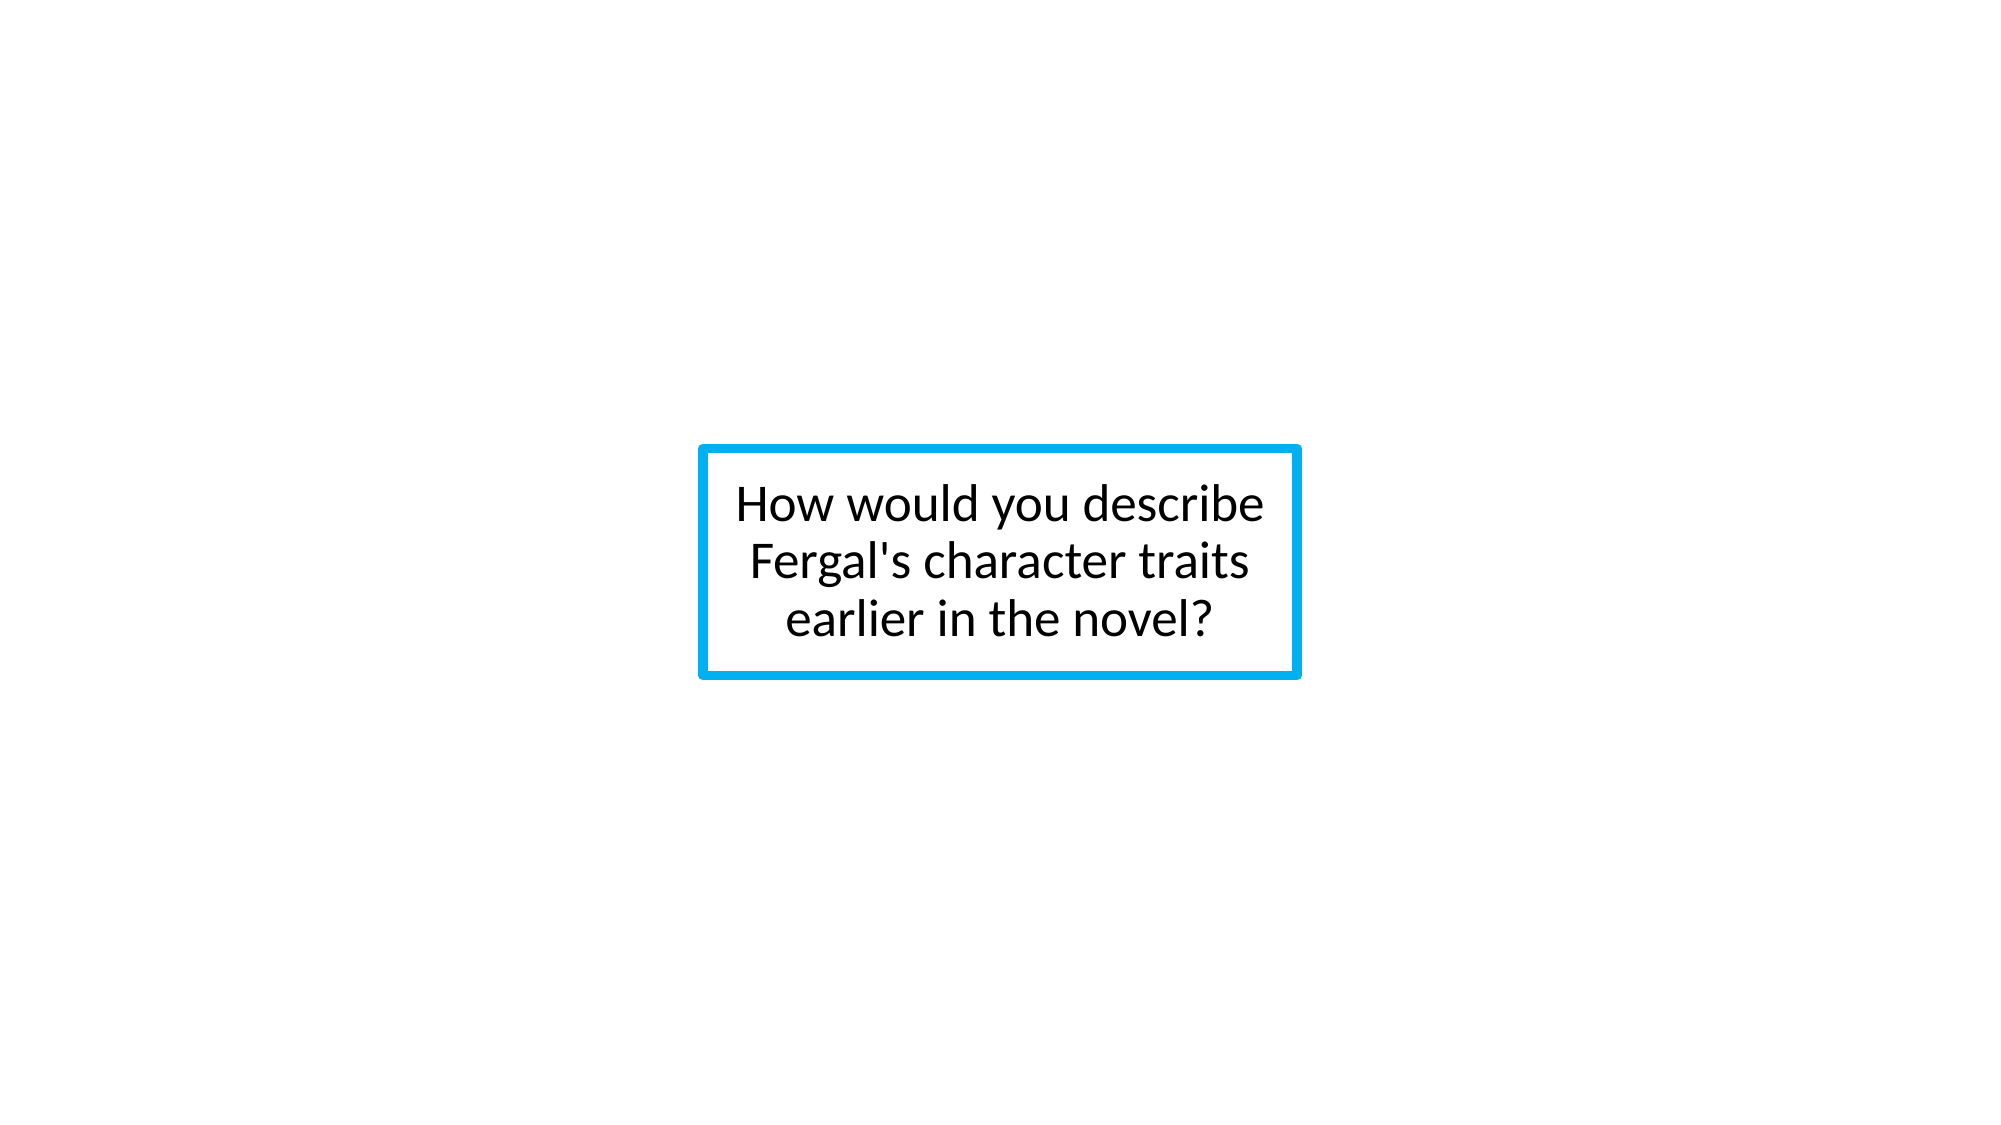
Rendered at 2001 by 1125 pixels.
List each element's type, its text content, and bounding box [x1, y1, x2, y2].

text_box How would you describe Fergal's character traits earlier in the novel? [702, 448, 1297, 676]
